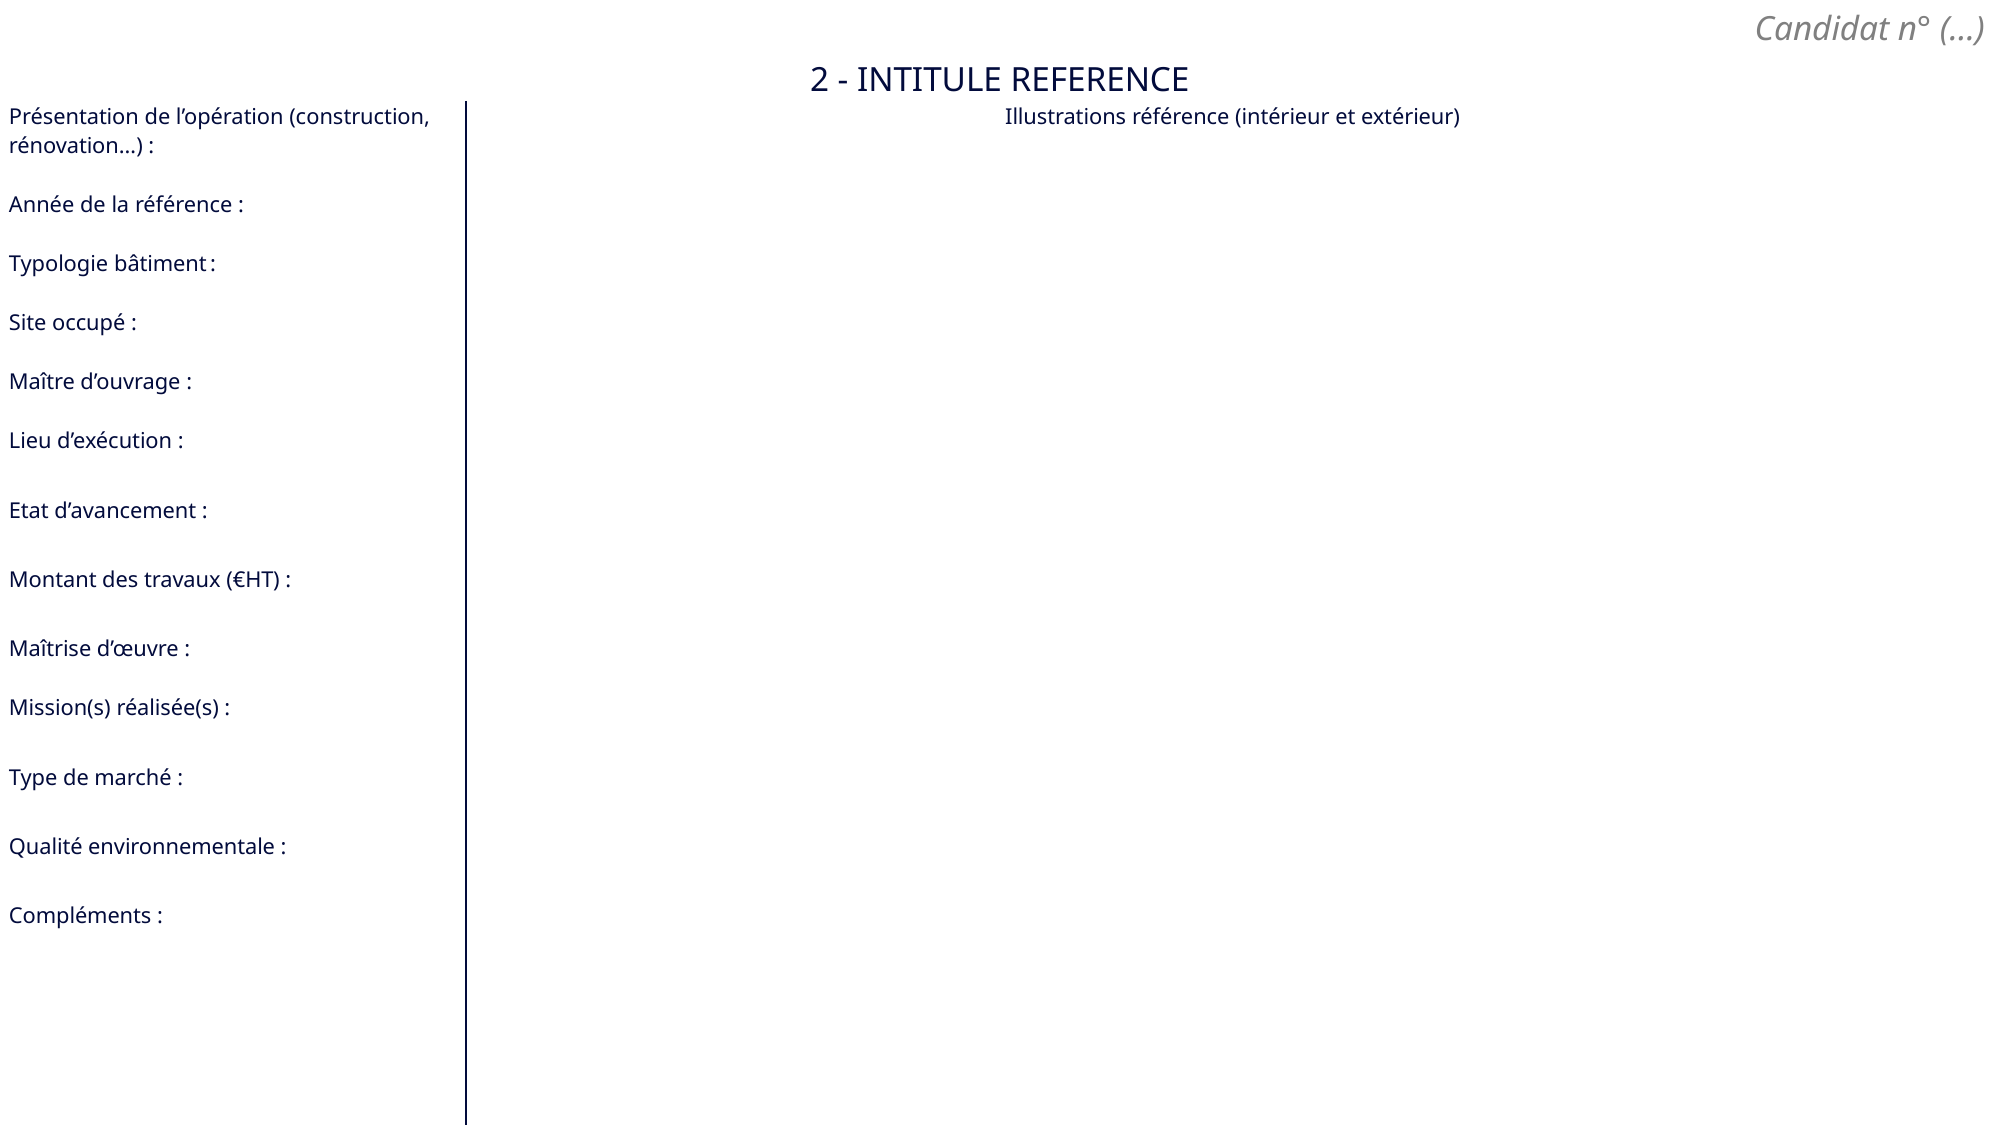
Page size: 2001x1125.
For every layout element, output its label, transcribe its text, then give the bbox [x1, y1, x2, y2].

table_cell Présentation de l’opération (construction, rénovation…) : Année de la référence : Typologie bâtiment : Site occupé : Maître d’ouvrage : Lieu d’exécution : Etat d’avancement : Montant des travaux (€HT) : Maîtrise d’œuvre : Mission(s) réalisée(s) : Type de marché : Qualité environnementale : Compléments : [0, 101, 465, 1125]
table_header 2 - INTITULE REFERENCE [0, 56, 2000, 101]
table_cell Illustrations référence (intérieur et extérieur) [467, 101, 2000, 1125]
text_box Candidat n° (…) [1642, 0, 2000, 55]
